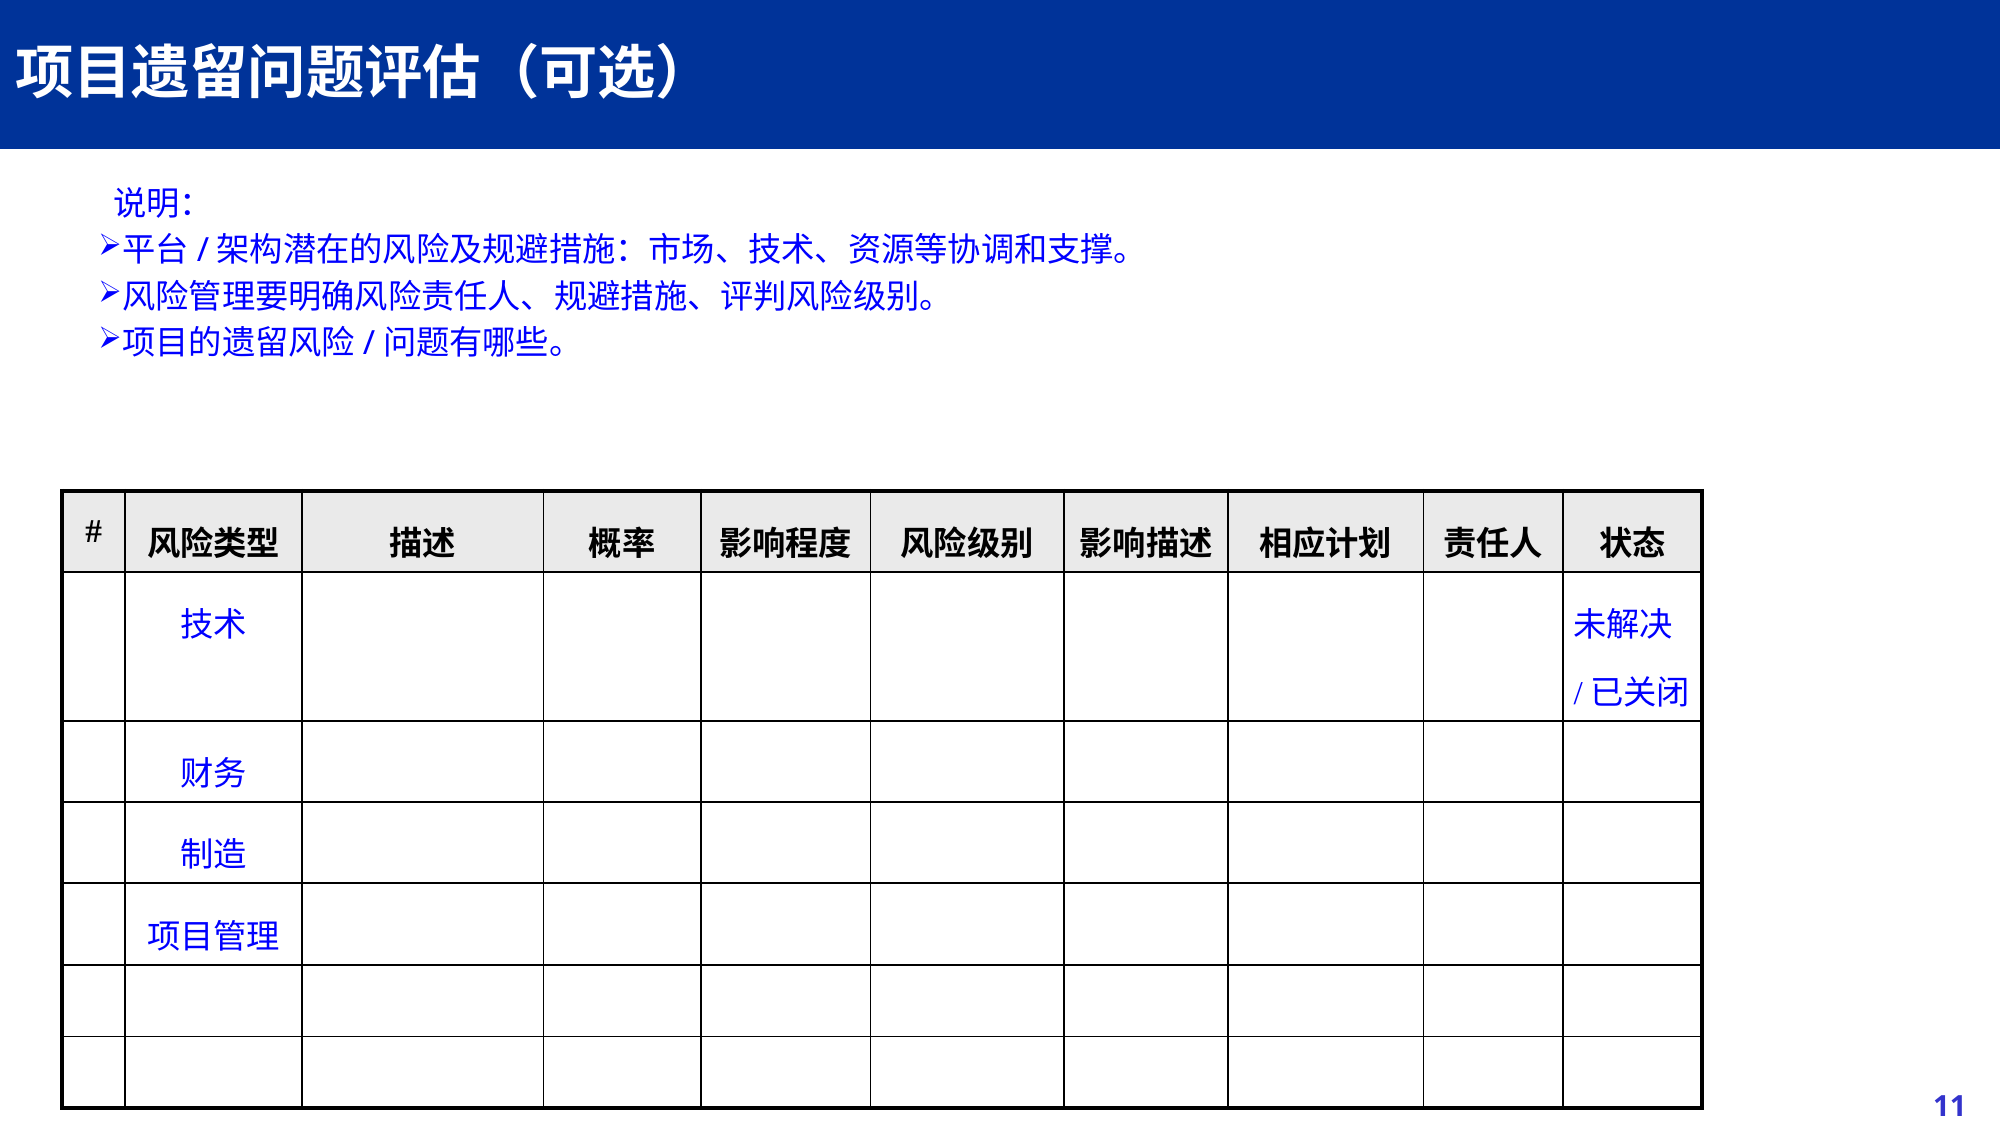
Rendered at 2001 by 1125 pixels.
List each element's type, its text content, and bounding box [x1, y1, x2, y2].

table_cell [702, 573, 870, 720]
table_cell [1424, 722, 1562, 801]
table_cell [702, 722, 870, 801]
table_cell [702, 884, 870, 964]
table_cell [702, 966, 870, 1036]
table_cell [64, 722, 124, 801]
table_header 状态 [1564, 493, 1700, 571]
table_cell [1229, 722, 1423, 801]
table_cell [303, 573, 543, 720]
table_cell [702, 803, 870, 882]
table_cell [871, 573, 1063, 720]
table_cell 未解决/已关闭 [1564, 573, 1700, 720]
table_cell [303, 1037, 543, 1106]
table_cell [126, 1037, 301, 1106]
table_cell [1229, 884, 1423, 964]
table_cell [544, 573, 700, 720]
table_cell [64, 1037, 124, 1106]
table_cell [1564, 722, 1700, 801]
table_cell [303, 884, 543, 964]
table_header 风险级别 [871, 493, 1063, 571]
table_header 相应计划 [1229, 493, 1423, 571]
table_cell [1229, 966, 1423, 1036]
table_cell [1424, 966, 1562, 1036]
table_cell [871, 722, 1063, 801]
table_header 影响描述 [1065, 493, 1227, 571]
table_cell [702, 1037, 870, 1106]
table_cell [1065, 803, 1227, 882]
table_cell [1065, 884, 1227, 964]
table_cell [544, 803, 700, 882]
table_cell [871, 884, 1063, 964]
table_header 概率 [544, 493, 700, 571]
table_cell [1564, 966, 1700, 1036]
table_cell [303, 722, 543, 801]
list 说明： 平台/架构潜在的风险及规避措施：市场、技术、资源等协调和支撑。 风险管理要明确风险责任人、规避措施、评判风险级别。 项目的遗留风险/问题有哪些。 [98, 181, 1712, 433]
table_cell [1065, 1037, 1227, 1106]
table_cell [1564, 884, 1700, 964]
table_cell 技术 [126, 573, 301, 720]
table_header # [64, 493, 124, 571]
table_cell [303, 803, 543, 882]
table_cell [1065, 966, 1227, 1036]
table_cell [1424, 573, 1562, 720]
table_cell [1065, 573, 1227, 720]
table_cell [1564, 1037, 1700, 1106]
table_cell [544, 722, 700, 801]
table_cell [1424, 803, 1562, 882]
table_cell 项目管理 [126, 884, 301, 964]
table_cell [544, 1037, 700, 1106]
table_cell [64, 884, 124, 964]
table_cell [64, 803, 124, 882]
table_cell [1564, 803, 1700, 882]
table_cell [64, 966, 124, 1036]
table_header 描述 [303, 493, 543, 571]
table_cell [1424, 884, 1562, 964]
table_cell [1229, 803, 1423, 882]
title 项目遗留问题评估（可选） [0, 0, 2000, 145]
table_cell [303, 966, 543, 1036]
table_cell [1229, 573, 1423, 720]
table_cell 制造 [126, 803, 301, 882]
table_cell [1229, 1037, 1423, 1106]
table_cell [871, 1037, 1063, 1106]
table_cell [871, 803, 1063, 882]
table_header 影响程度 [702, 493, 870, 571]
table_cell [1424, 1037, 1562, 1106]
table_header 责任人 [1424, 493, 1562, 571]
table_cell [871, 966, 1063, 1036]
table_header 风险类型 [126, 493, 301, 571]
table_cell 财务 [126, 722, 301, 801]
table_cell [544, 966, 700, 1036]
table_cell [1065, 722, 1227, 801]
table_cell [126, 966, 301, 1036]
table_cell [544, 884, 700, 964]
table_cell [64, 573, 124, 720]
